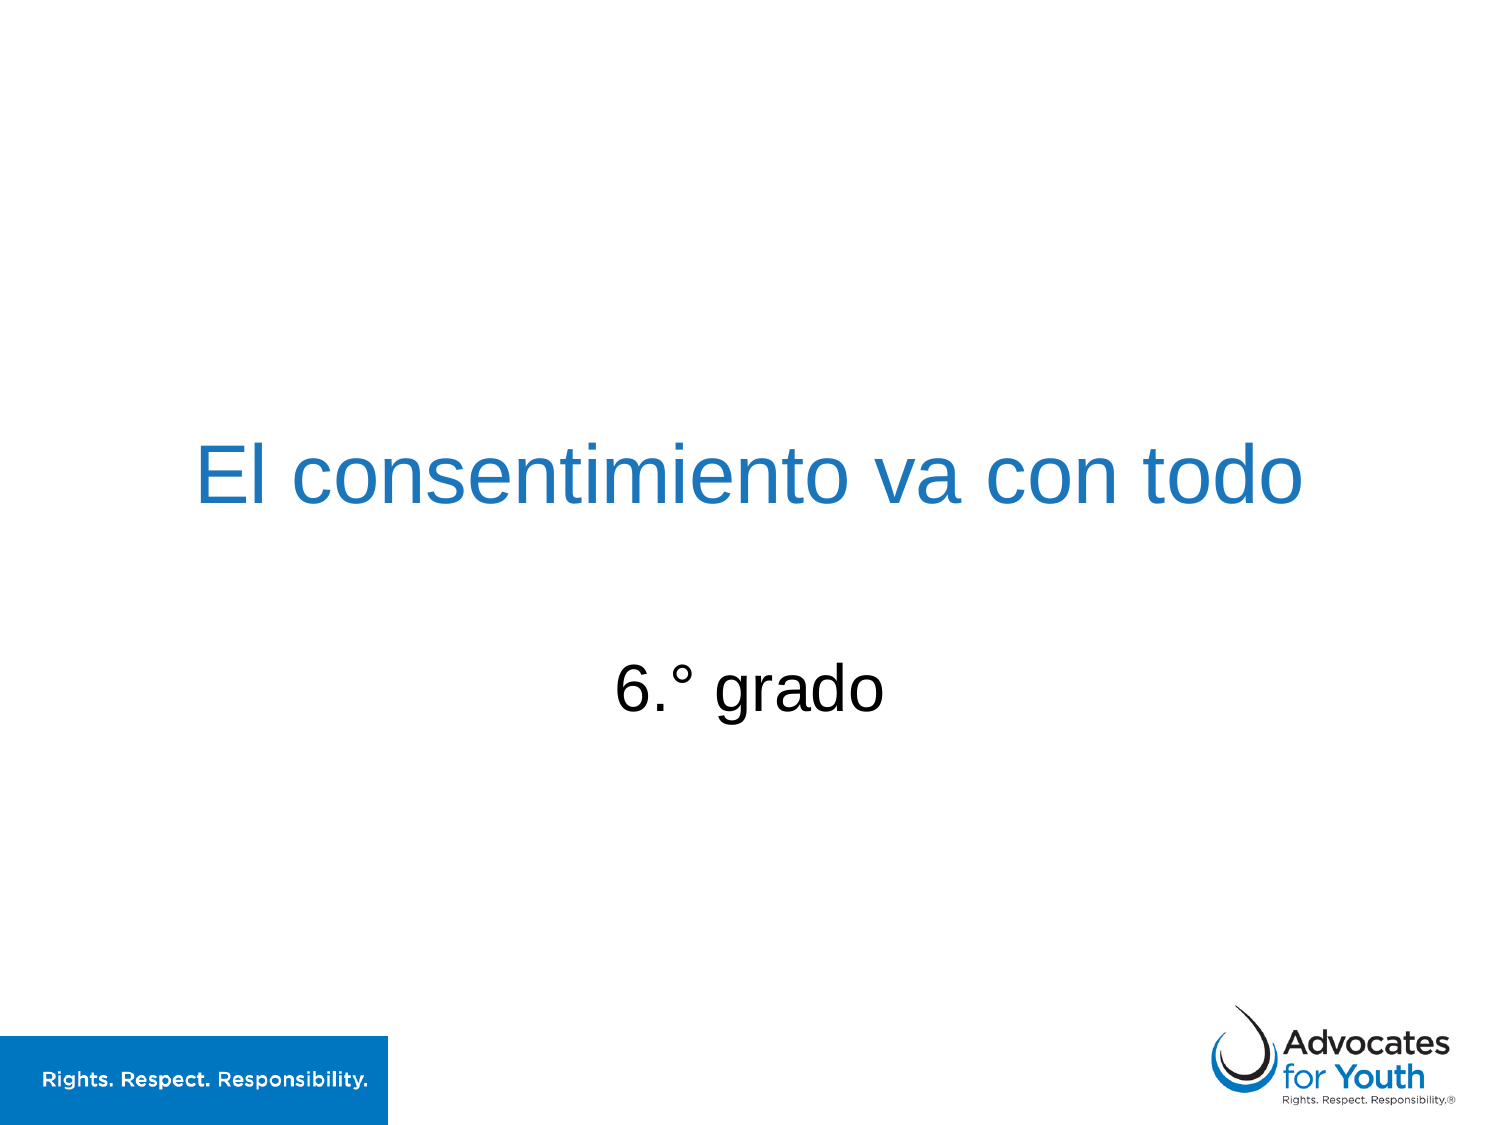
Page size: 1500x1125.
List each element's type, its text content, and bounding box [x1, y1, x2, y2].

picture [1185, 990, 1487, 1125]
subtitle 6.° grado [225, 637, 1275, 925]
title El consentimiento va con todo [112, 349, 1388, 591]
picture [0, 1036, 388, 1125]
